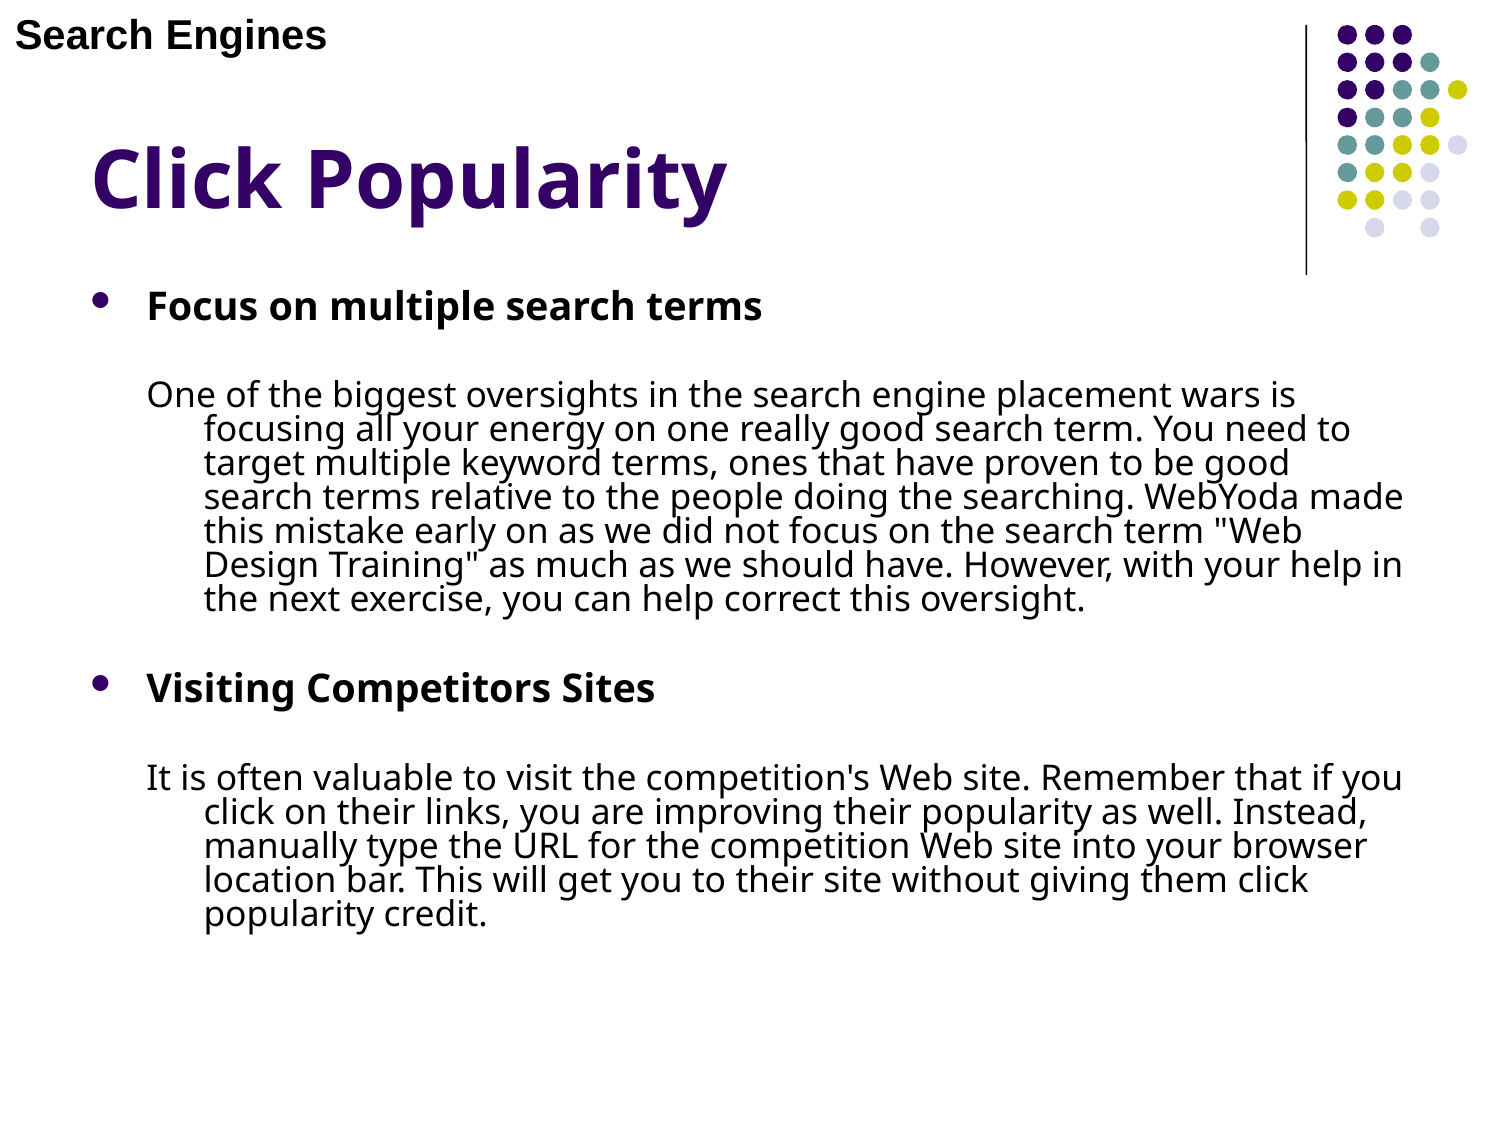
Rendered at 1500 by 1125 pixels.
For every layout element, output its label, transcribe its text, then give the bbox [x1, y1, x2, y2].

title Click Popularity [75, 20, 1313, 233]
text_box Search Engines [0, 0, 355, 65]
list Focus on multiple search terms One of the biggest oversights in the search engine placement wars is focusing all your energy on one really good search term. You need to target multiple keyword terms, ones that have proven to be good search terms relative to the people doing the searching. WebYoda made this mistake early on as we did not focus on the search term "Web Design Training" as much as we should have. However, with your help in the next exercise, you can help correct this oversight. Visiting Competitors Sites It is often valuable to visit the competition's Web site. Remember that if you click on their links, you are improving their popularity as well. Instead, manually type the URL for the competition Web site into your browser location bar. This will get you to their site without giving them click popularity credit. [75, 282, 1425, 1006]
